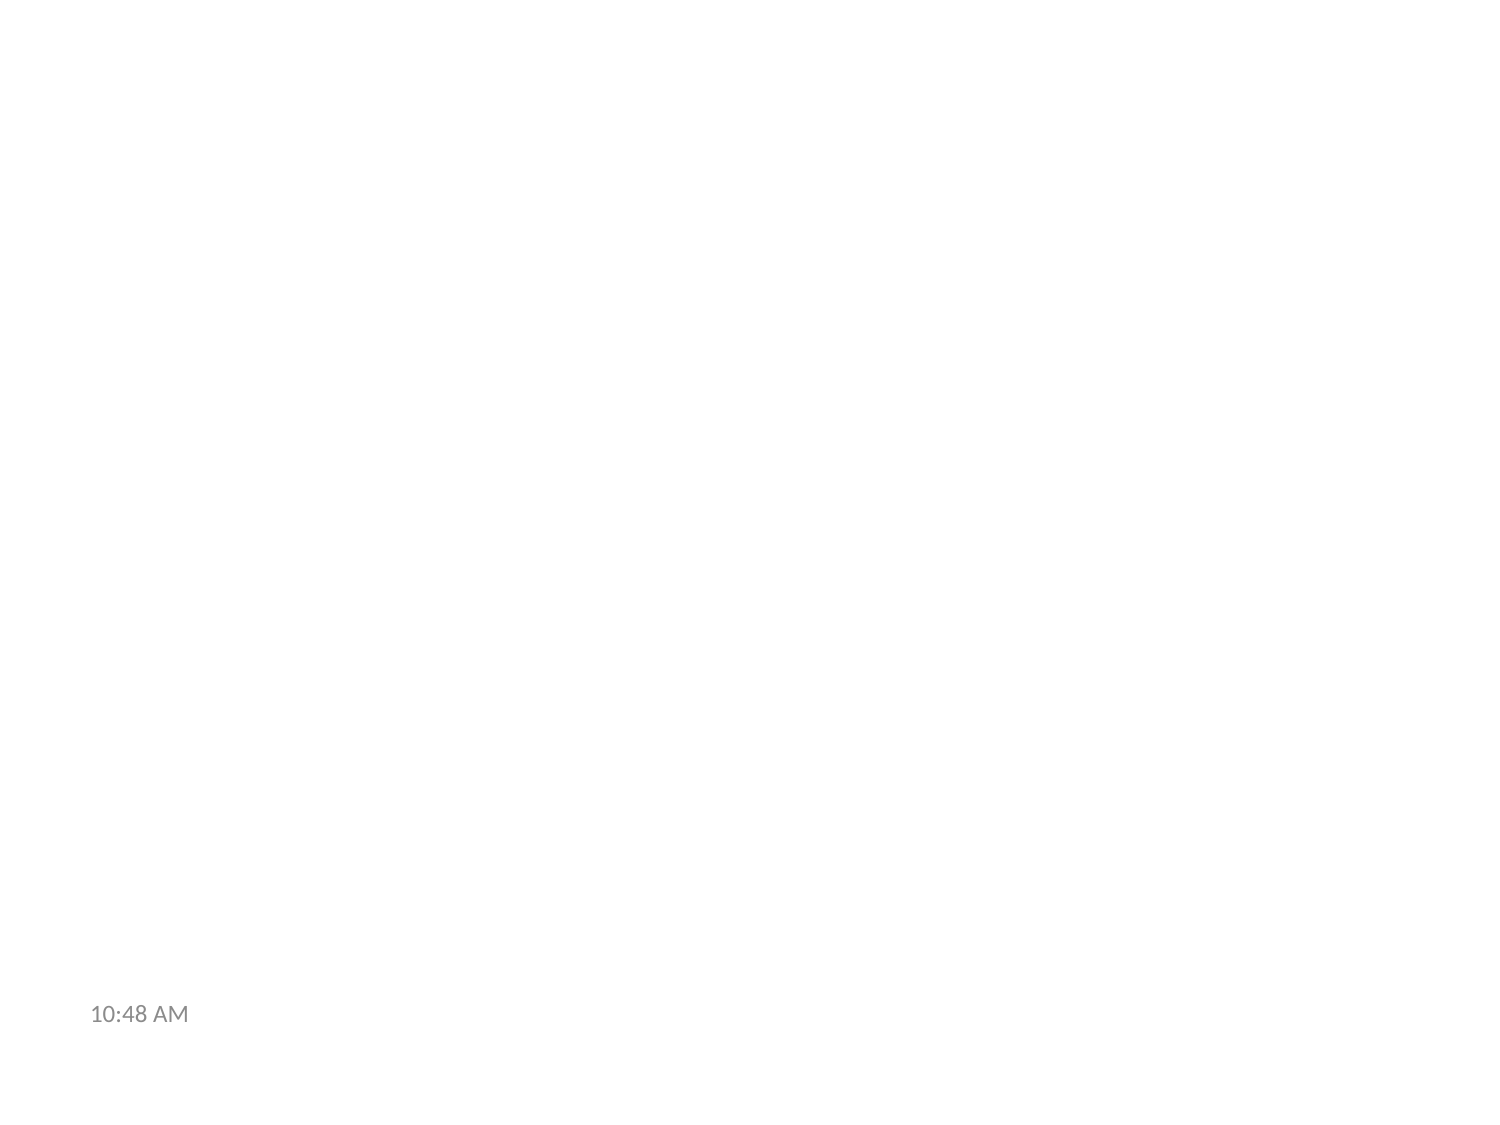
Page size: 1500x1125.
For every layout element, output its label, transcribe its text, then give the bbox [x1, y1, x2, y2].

text_box 3:35 PM [75, 982, 425, 1043]
